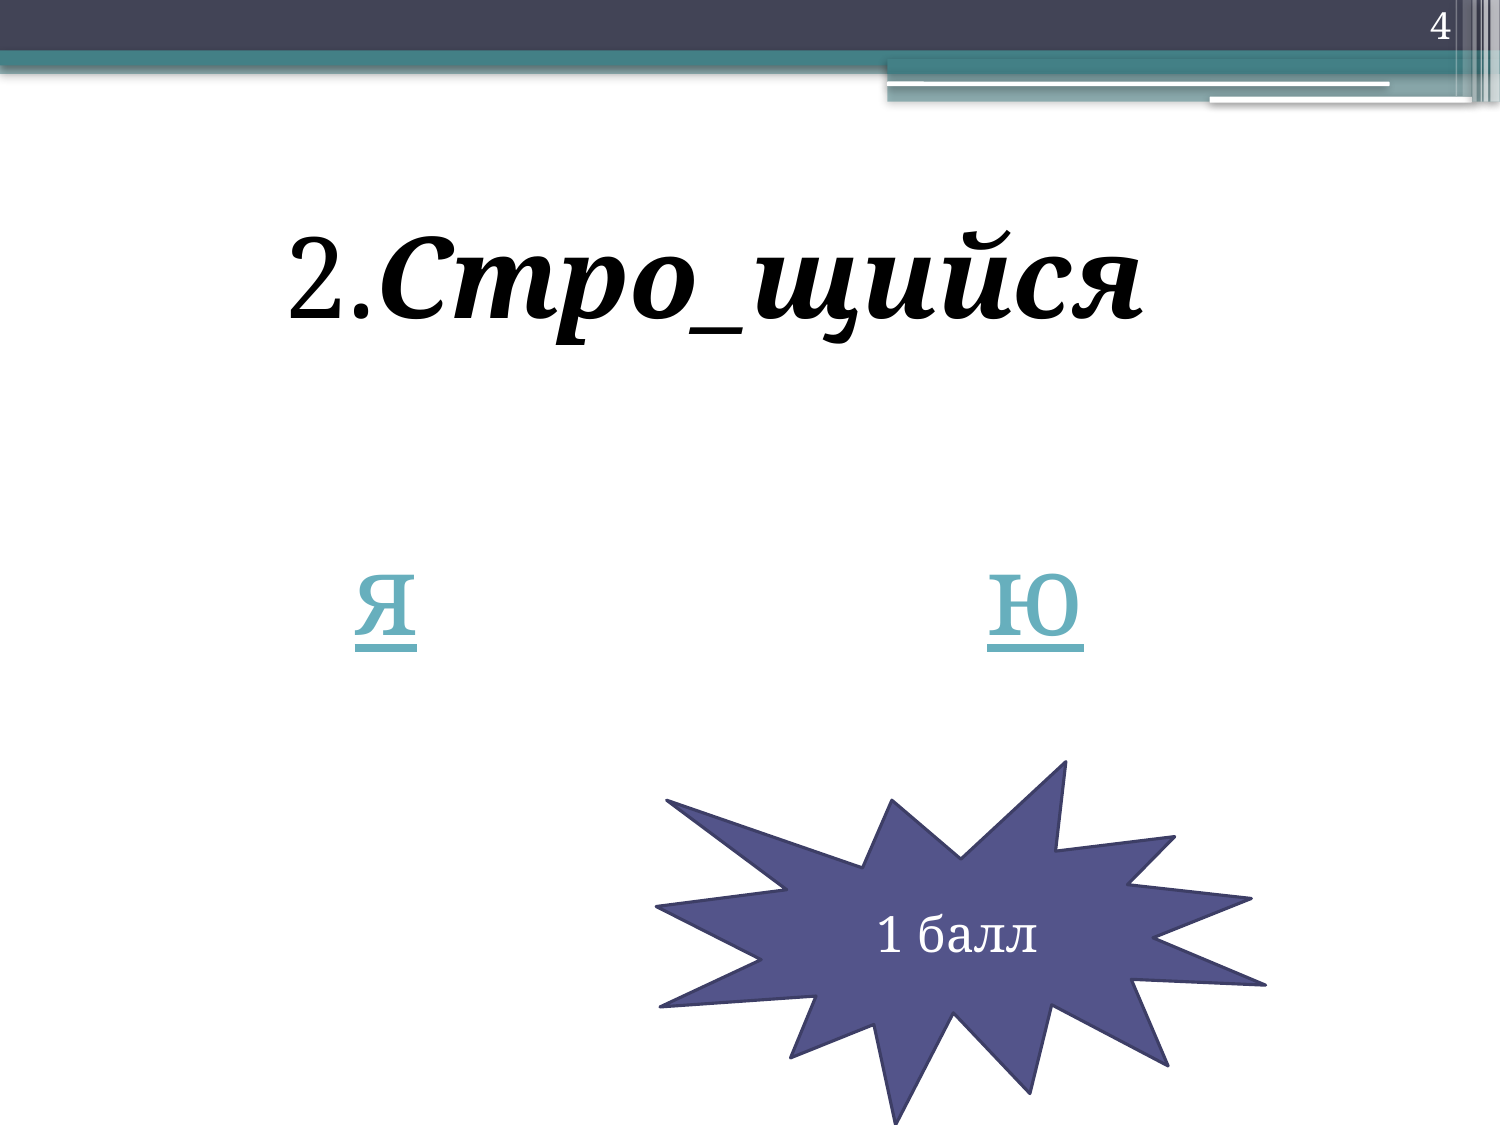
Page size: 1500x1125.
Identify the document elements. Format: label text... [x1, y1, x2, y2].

text_box 2.Стро_щийся [269, 199, 1301, 349]
text_box ю [972, 515, 1142, 684]
text_box 1 балл [654, 760, 1268, 1125]
text_box я [339, 515, 539, 684]
slide_number 4 [1341, 0, 1466, 61]
